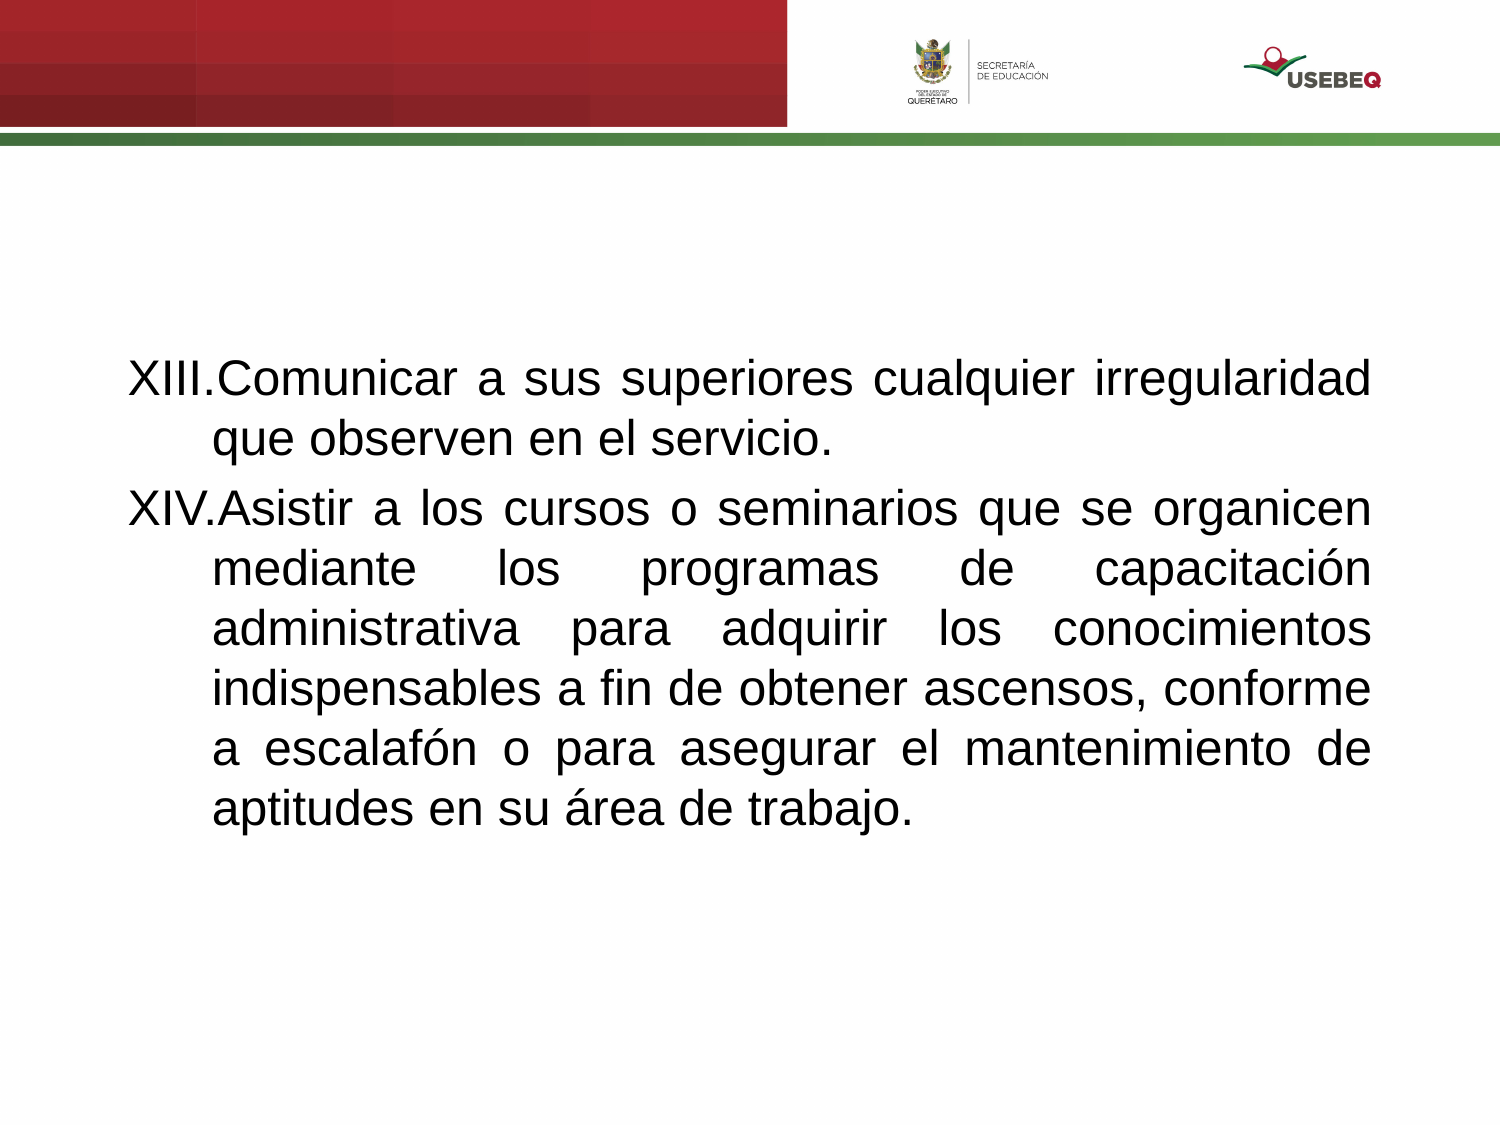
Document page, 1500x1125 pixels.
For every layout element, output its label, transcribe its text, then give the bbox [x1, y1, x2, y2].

list Comunicar a sus superiores cualquier irregularidad que observen en el servicio. Asistir a los cursos o seminarios que se organicen mediante los programas de capacitación administrativa para adquirir los conocimientos indispensables a fin de obtener ascensos, conforme a escalafón o para asegurar el mantenimiento de aptitudes en su área de trabajo. [112, 337, 1388, 1063]
picture [0, 0, 1500, 1125]
